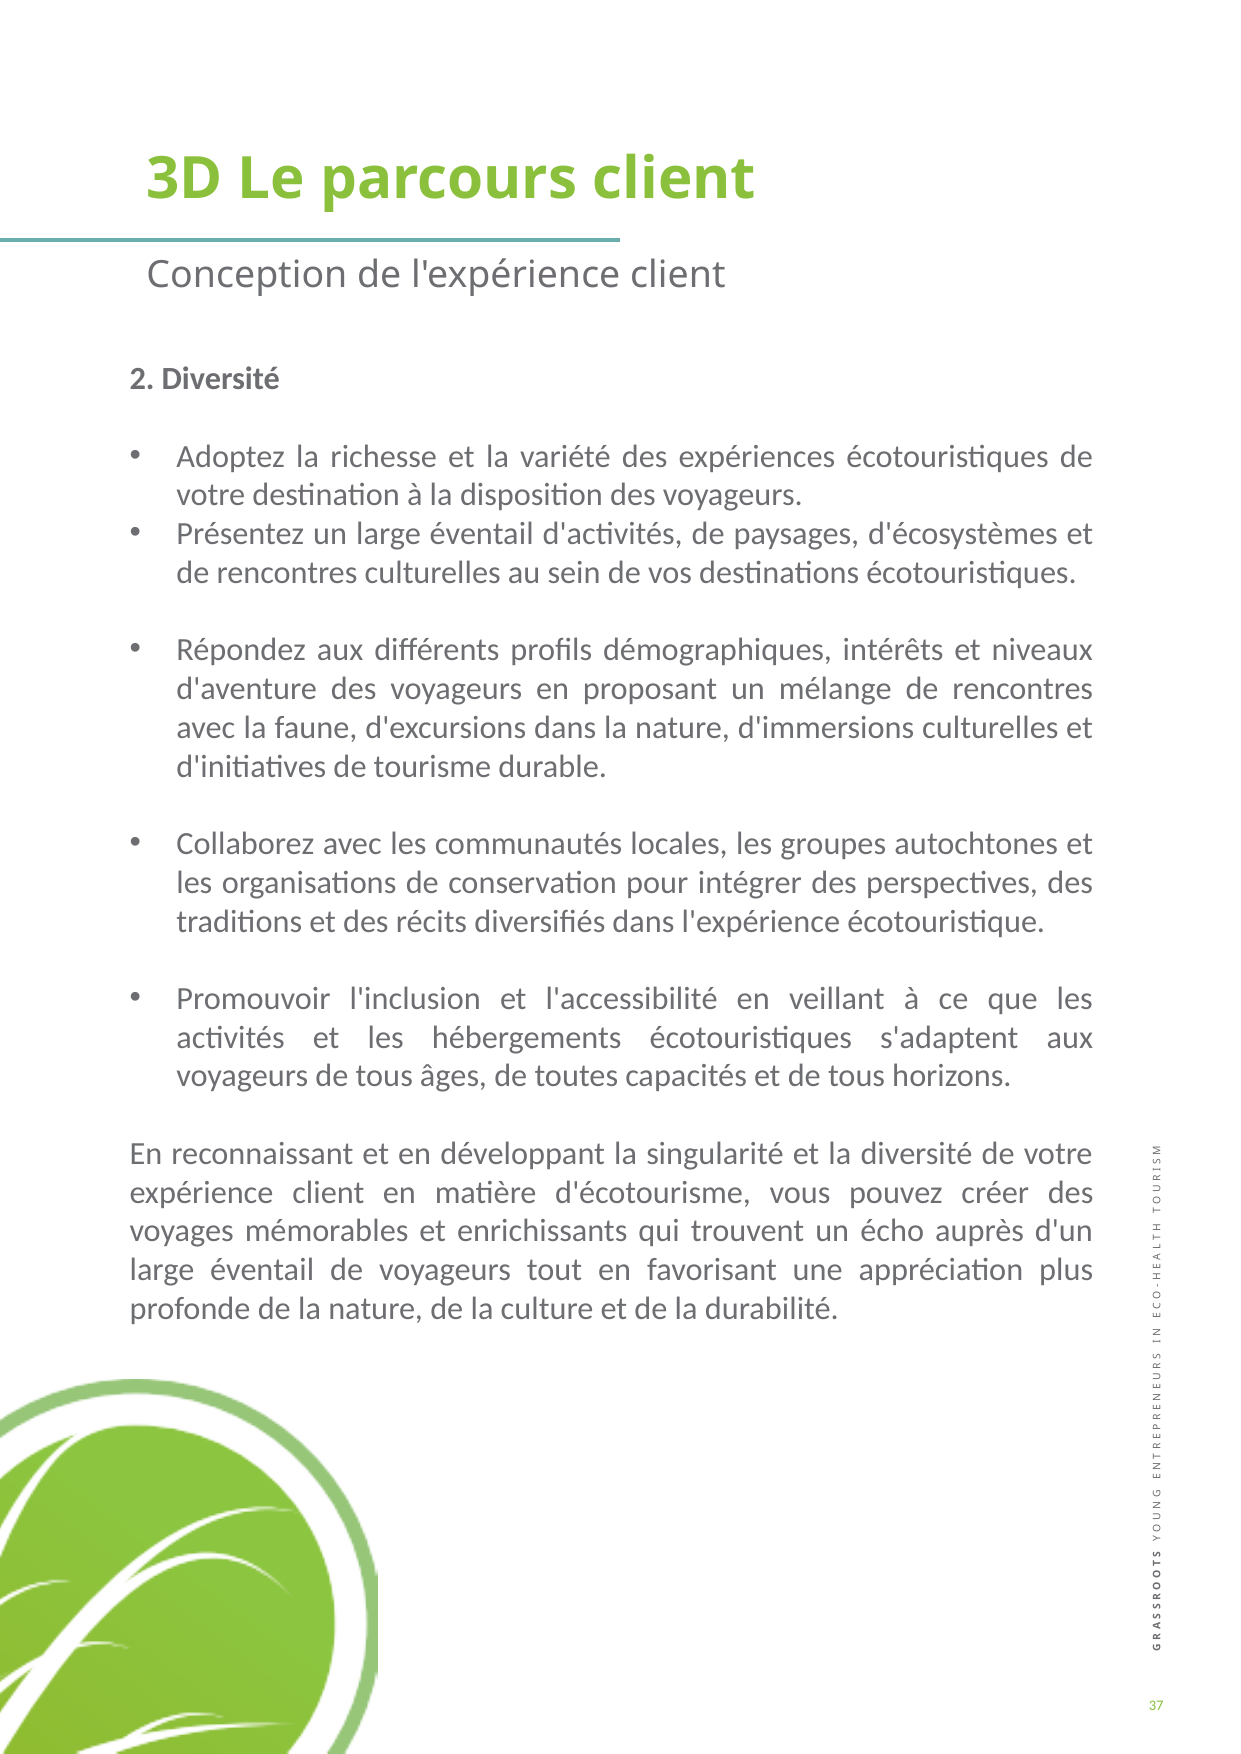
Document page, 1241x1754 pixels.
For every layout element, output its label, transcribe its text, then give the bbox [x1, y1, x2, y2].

list Conception de l'expérience client [131, 242, 1109, 371]
list 2. Diversité Adoptez la richesse et la variété des expériences écotouristiques de votre destination à la disposition des voyageurs. Présentez un large éventail d'activités, de paysages, d'écosystèmes et de rencontres culturelles au sein de vos destinations écotouristiques. Répondez aux différents profils démographiques, intérêts et niveaux d'aventure des voyageurs en proposant un mélange de rencontres avec la faune, d'excursions dans la nature, d'immersions culturelles et d'initiatives de tourisme durable. Collaborez avec les communautés locales, les groupes autochtones et les organisations de conservation pour intégrer des perspectives, des traditions et des récits diversifiés dans l'expérience écotouristique. Promouvoir l'inclusion et l'accessibilité en veillant à ce que les activités et les hébergements écotouristiques s'adaptent aux voyageurs de tous âges, de toutes capacités et de tous horizons. En reconnaissant et en développant la singularité et la diversité de votre expérience client en matière d'écotourisme, vous pouvez créer des voyages mémorables et enrichissants qui trouvent un écho auprès d'un large éventail de voyageurs tout en favorisant une appréciation plus profonde de la nature, de la culture et de la durabilité. [114, 349, 1109, 1564]
list 3D Le parcours client [131, 132, 1109, 242]
text_box [320, 615, 351, 664]
slide_number 37 [1125, 1666, 1187, 1743]
